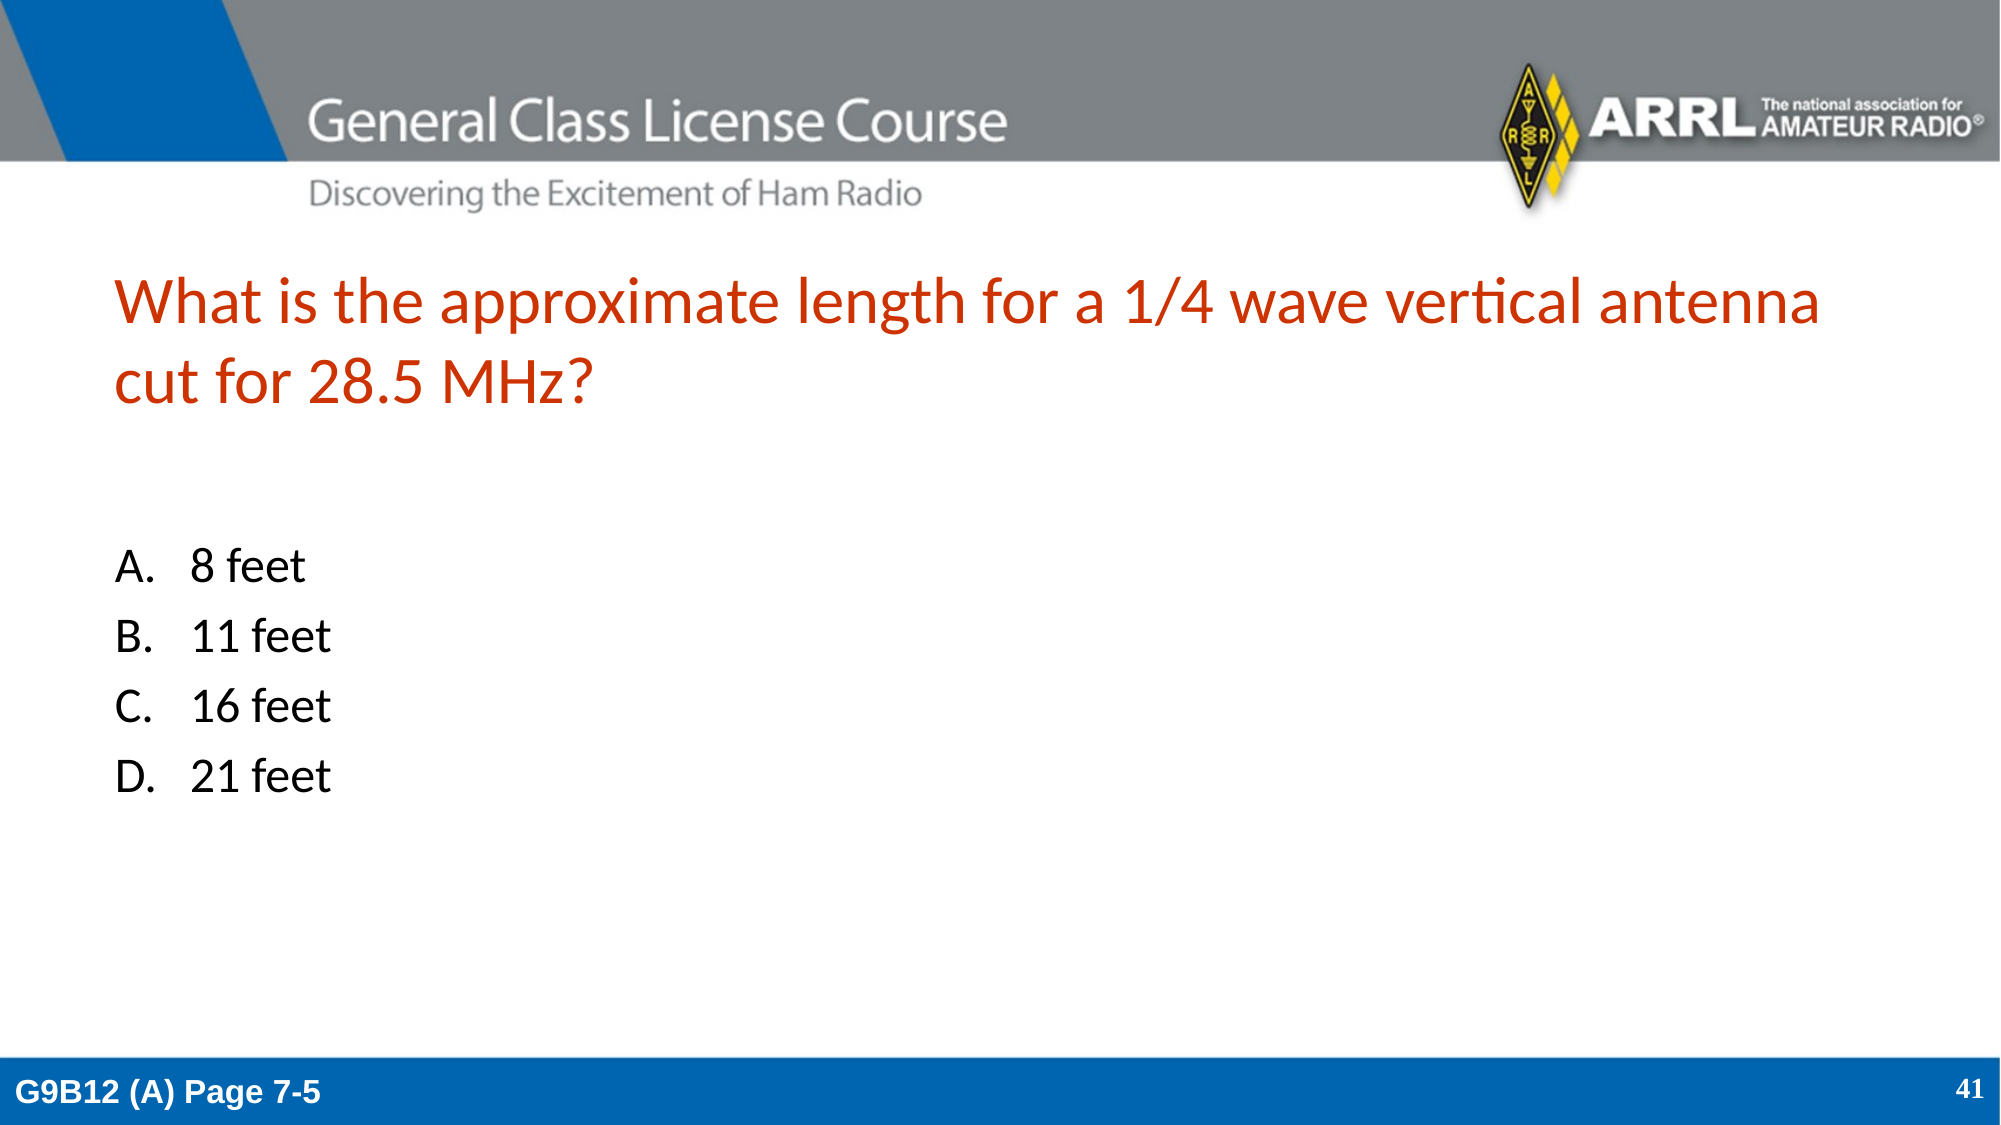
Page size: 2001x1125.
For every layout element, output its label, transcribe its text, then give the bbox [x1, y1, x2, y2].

picture [0, 0, 2001, 1125]
list 8 feet 11 feet 16 feet 21 feet [99, 525, 1900, 1005]
text_box G9B12 (A) Page 7-5 [0, 1062, 1313, 1118]
text_box 41 [1875, 1062, 2000, 1113]
title What is the approximate length for a 1/4 wave vertical antenna cut for 28.5 MHz? [99, 249, 1900, 468]
